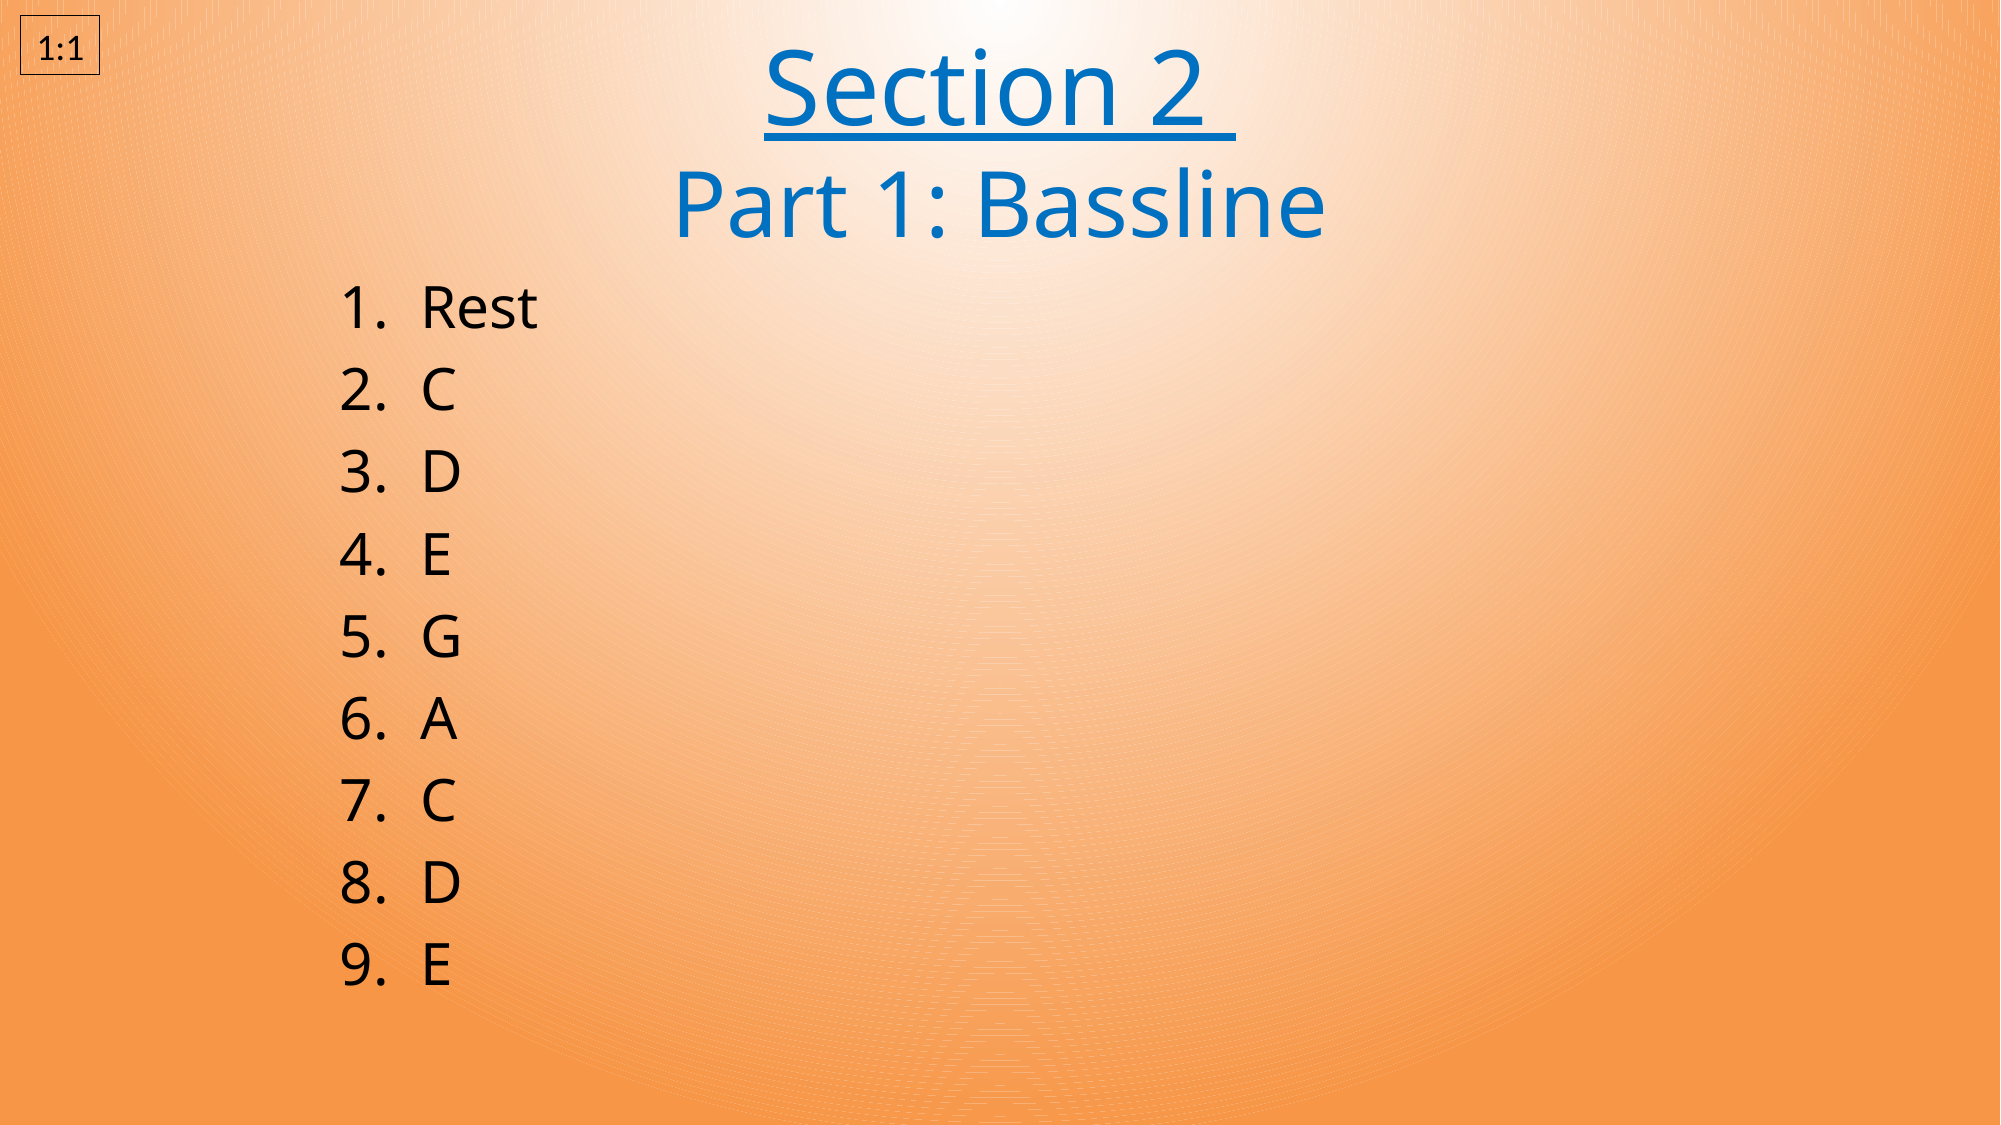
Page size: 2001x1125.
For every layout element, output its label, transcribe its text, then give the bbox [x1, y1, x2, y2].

list Rest C D E G A C D E [324, 262, 1000, 1005]
text_box 1:1 [20, 15, 100, 75]
title Section 2 Part 1: Bassline [99, 45, 1900, 233]
